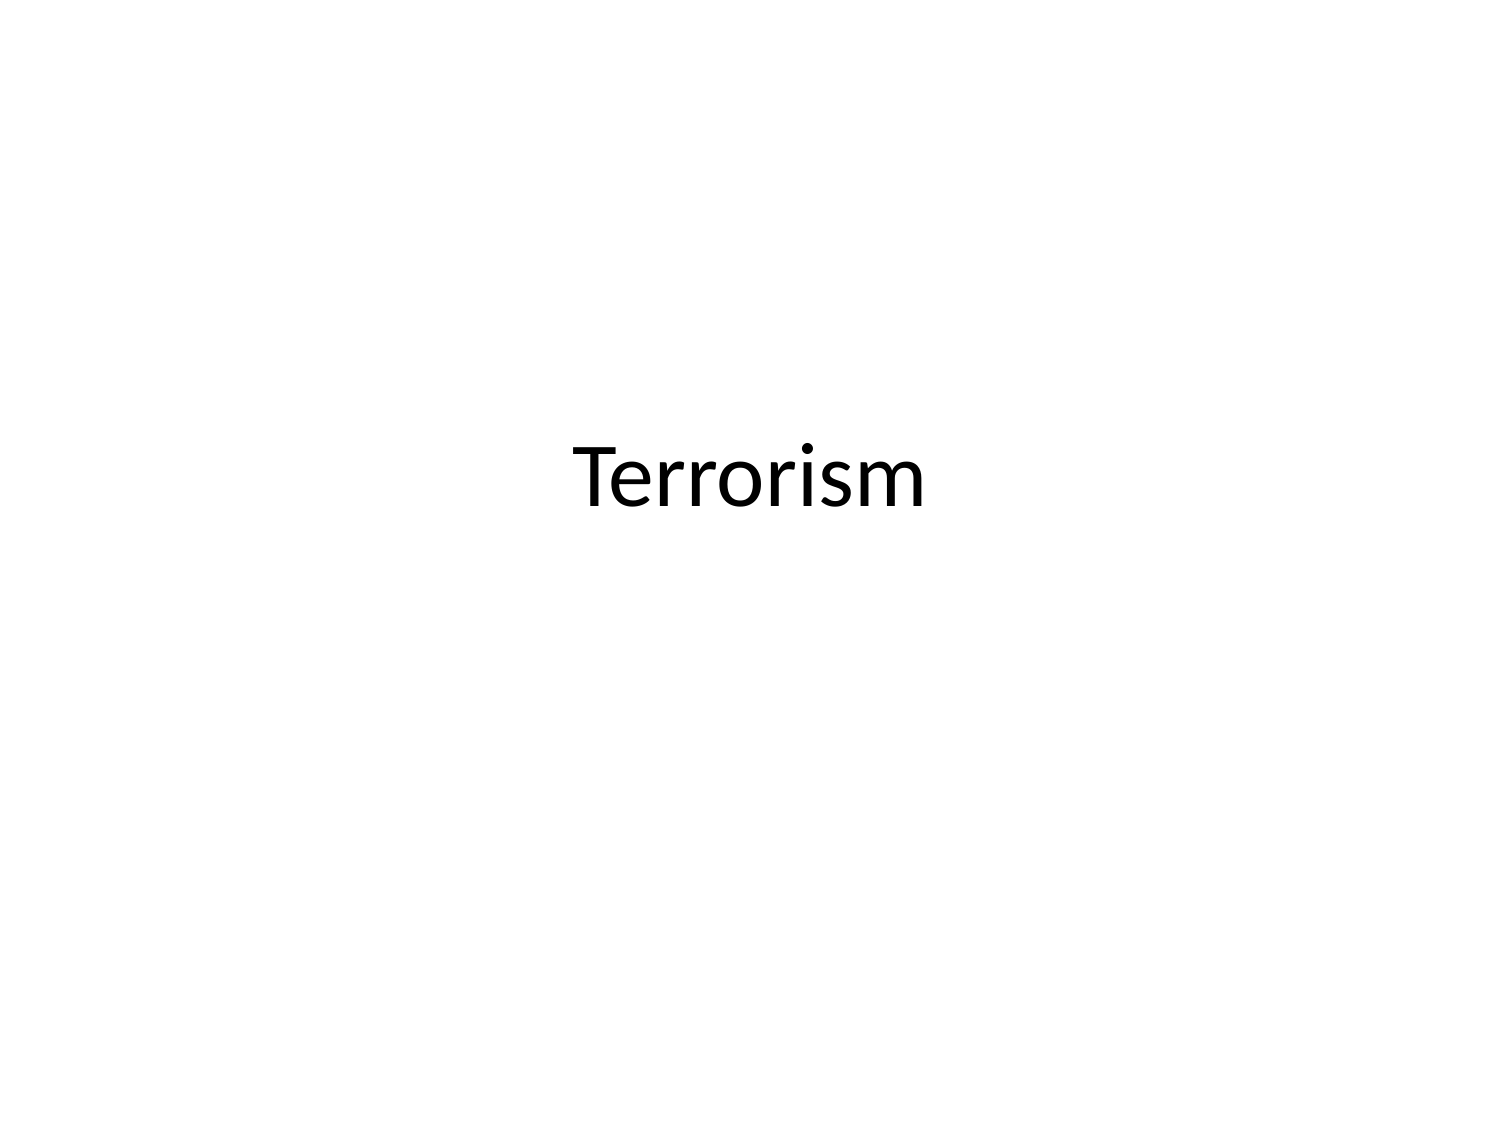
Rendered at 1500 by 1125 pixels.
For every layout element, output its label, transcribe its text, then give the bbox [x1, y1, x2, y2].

title Terrorism [112, 349, 1388, 591]
